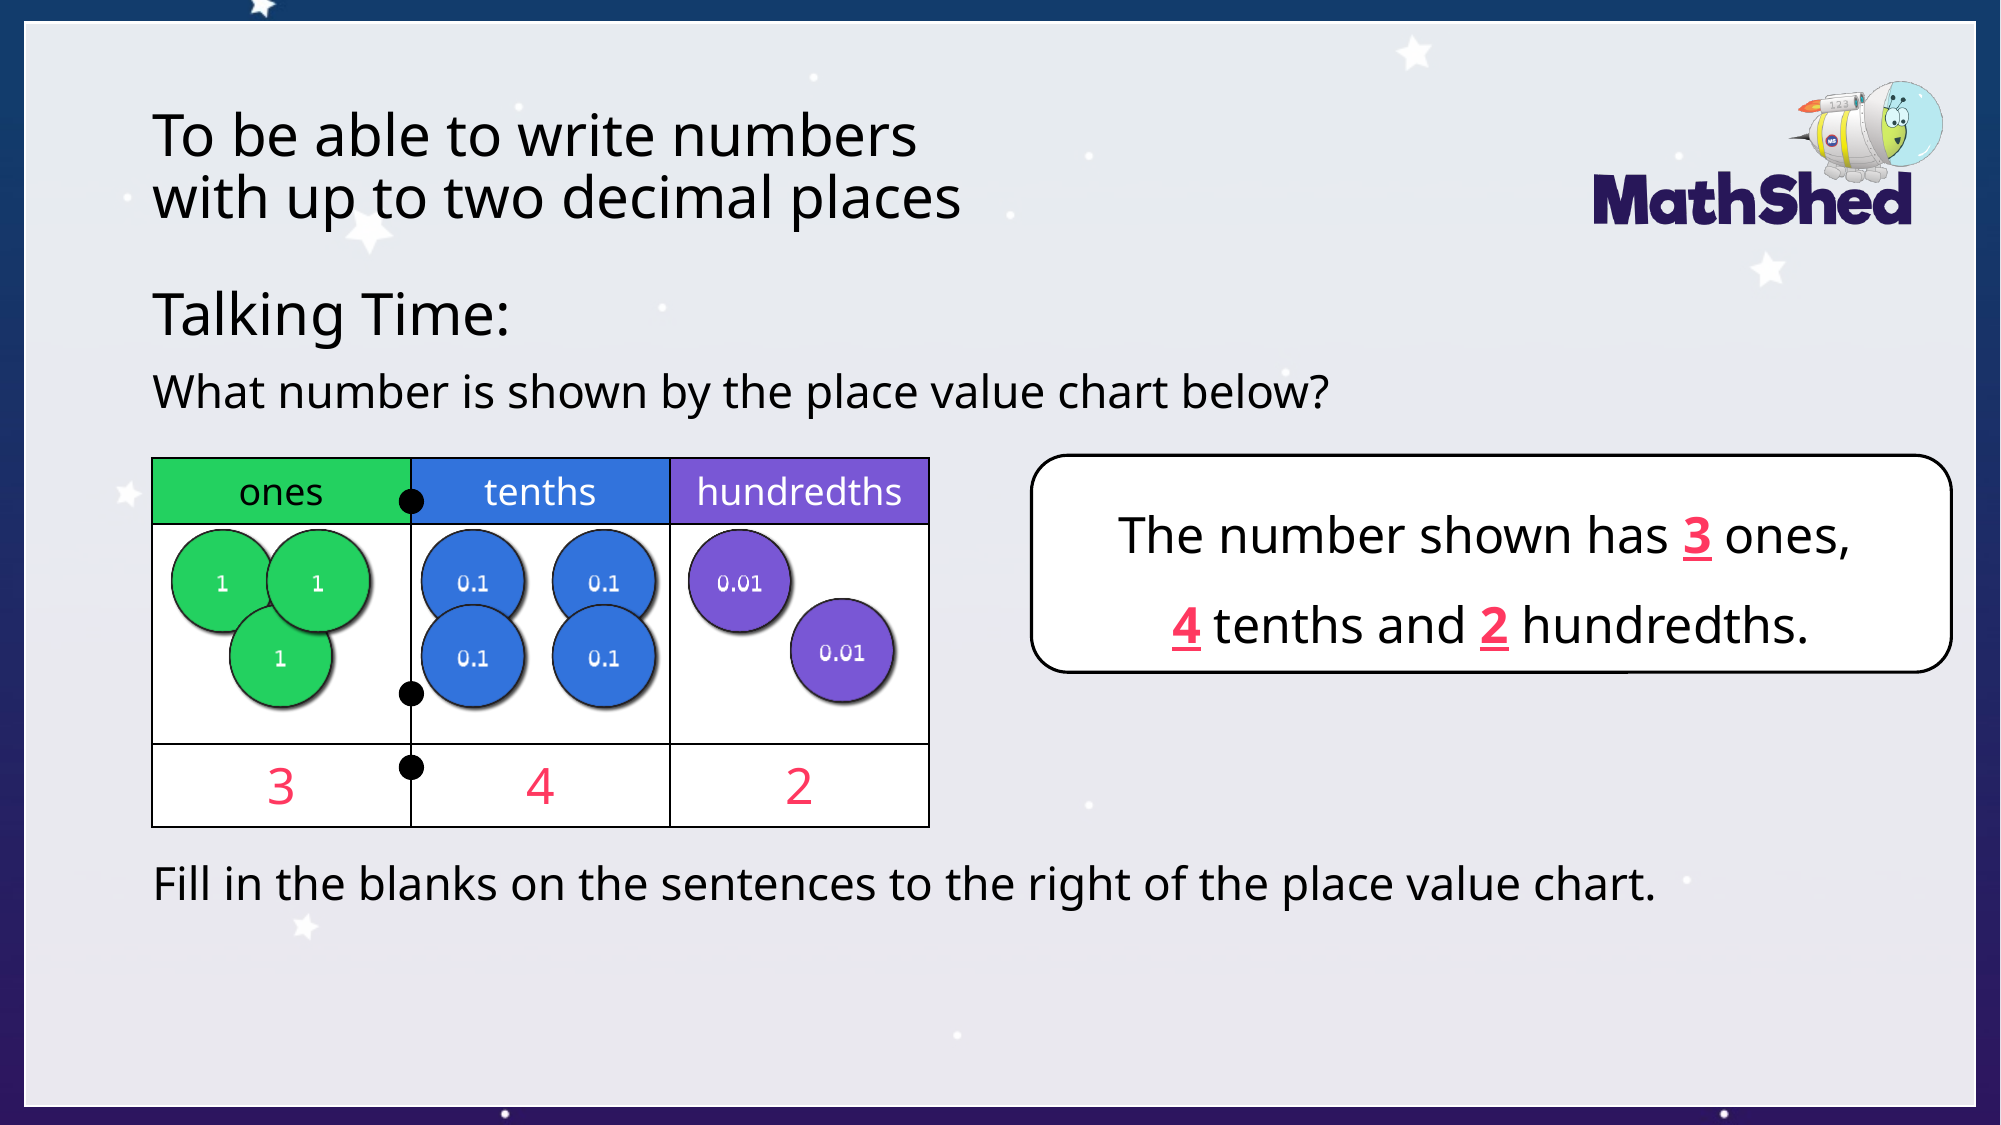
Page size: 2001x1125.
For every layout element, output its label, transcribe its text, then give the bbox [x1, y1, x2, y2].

table_header ones [153, 459, 410, 523]
picture [0, 0, 2001, 1125]
text_box [398, 488, 425, 515]
table_header tenths [412, 459, 669, 523]
list Talking Time: What number is shown by the place value chart below? Fill in the blanks on the sentences to the right of the place value chart. [137, 277, 1863, 992]
text_box [398, 681, 418, 707]
text_box The number shown has 3 ones, 4 tenths and 2 hundredths. [1030, 454, 1953, 674]
table_cell [671, 525, 928, 743]
table_cell 4 [412, 745, 669, 826]
table_header hundredths [671, 459, 928, 523]
table_cell [153, 525, 410, 743]
text_box [398, 754, 425, 781]
table_cell [412, 525, 669, 743]
title To be able to write numbers with up to two decimal places [137, 59, 1578, 277]
table_cell 2 [671, 745, 928, 826]
table_cell 3 [153, 745, 410, 826]
